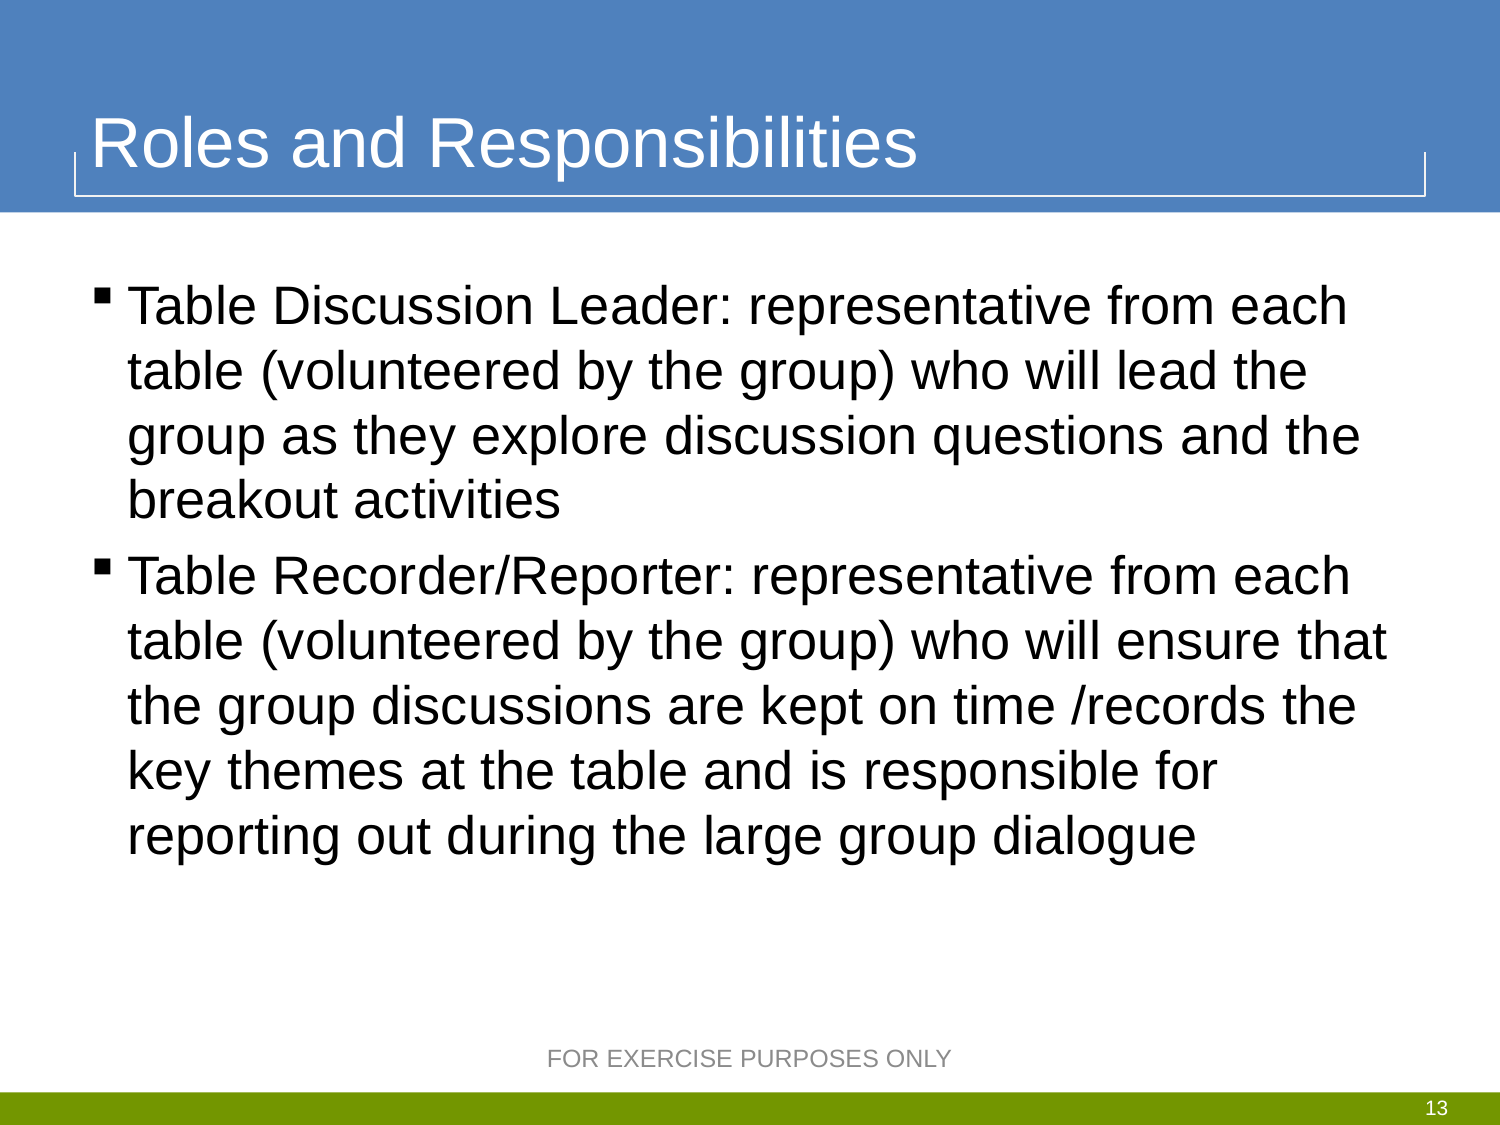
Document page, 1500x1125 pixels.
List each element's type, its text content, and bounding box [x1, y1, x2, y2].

footer FOR EXERCISE PURPOSES ONLY [512, 1042, 988, 1103]
title Roles and Responsibilities [74, 44, 1426, 233]
list Table Discussion Leader: representative from each table (volunteered by the group) who will lead the group as they explore discussion questions and the breakout activities Table Recorder/Reporter: representative from each table (volunteered by the group) who will ensure that the group discussions are kept on time /records the key themes at the table and is responsible for reporting out during the large group dialogue [74, 262, 1426, 1006]
